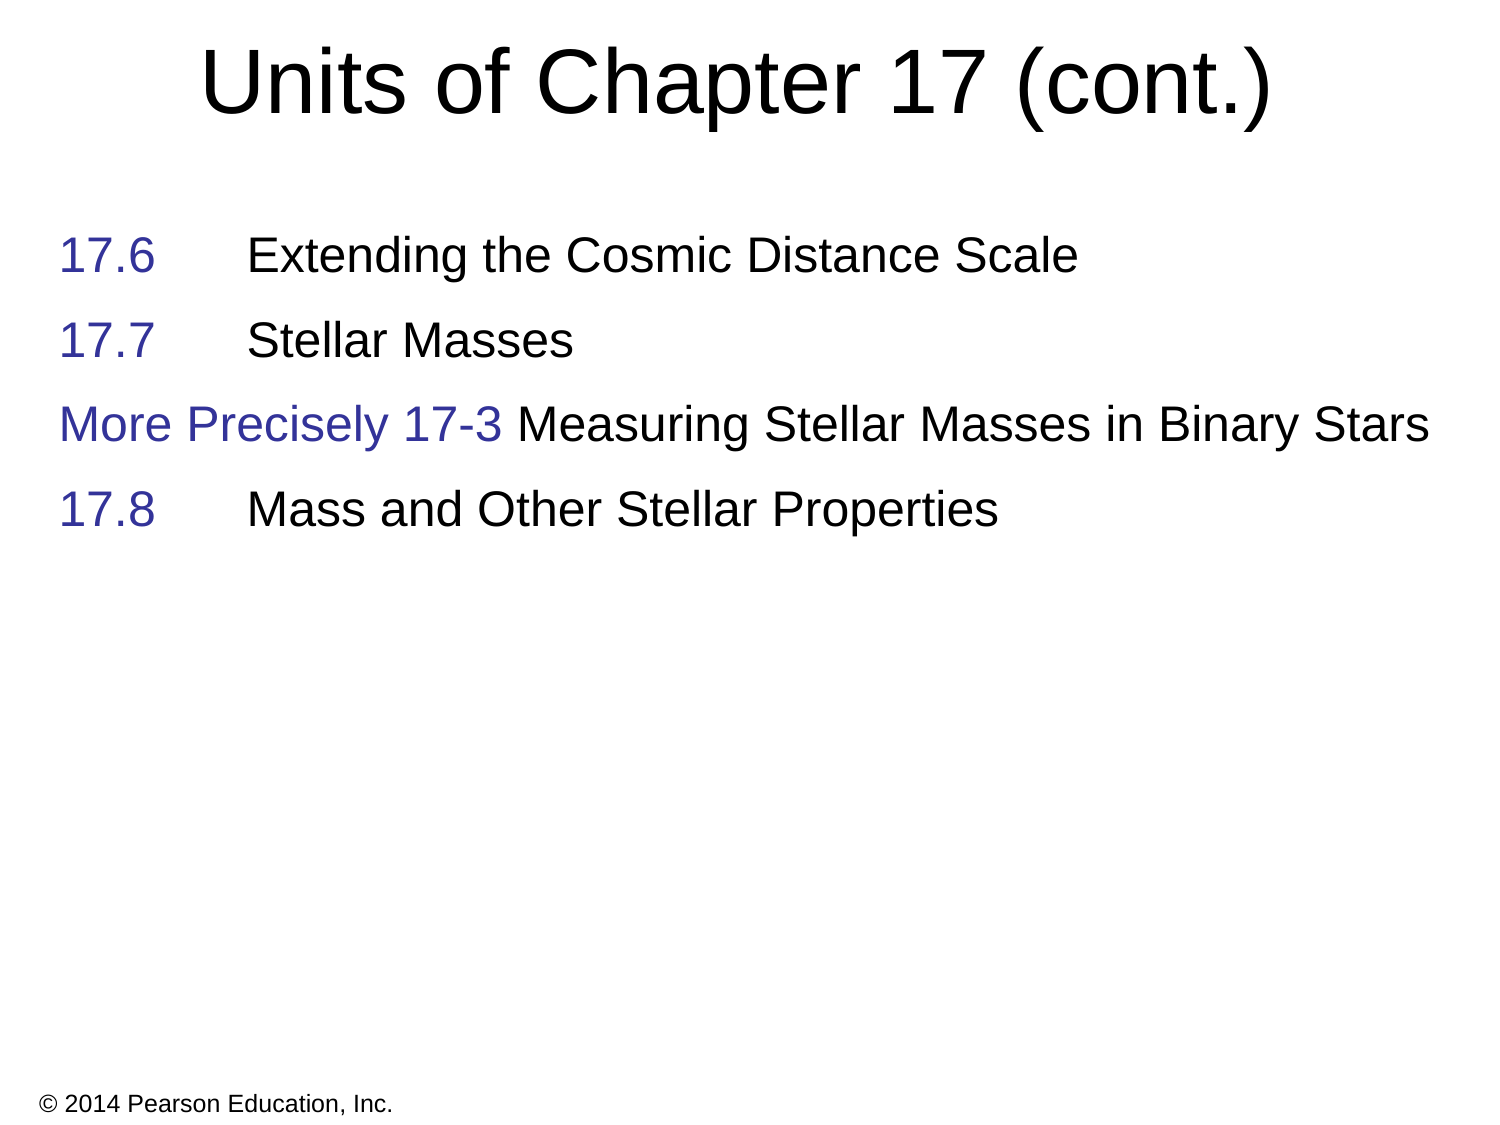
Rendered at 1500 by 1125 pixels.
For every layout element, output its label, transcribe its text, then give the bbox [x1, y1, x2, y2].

title Units of Chapter 17 (cont.) [99, 0, 1375, 159]
text_box 17.6 Extending the Cosmic Distance Scale 17.7 Stellar Masses More Precisely 17-3 Measuring Stellar Masses in Binary Stars 17.8 Mass and Other Stellar Properties [43, 214, 1457, 545]
